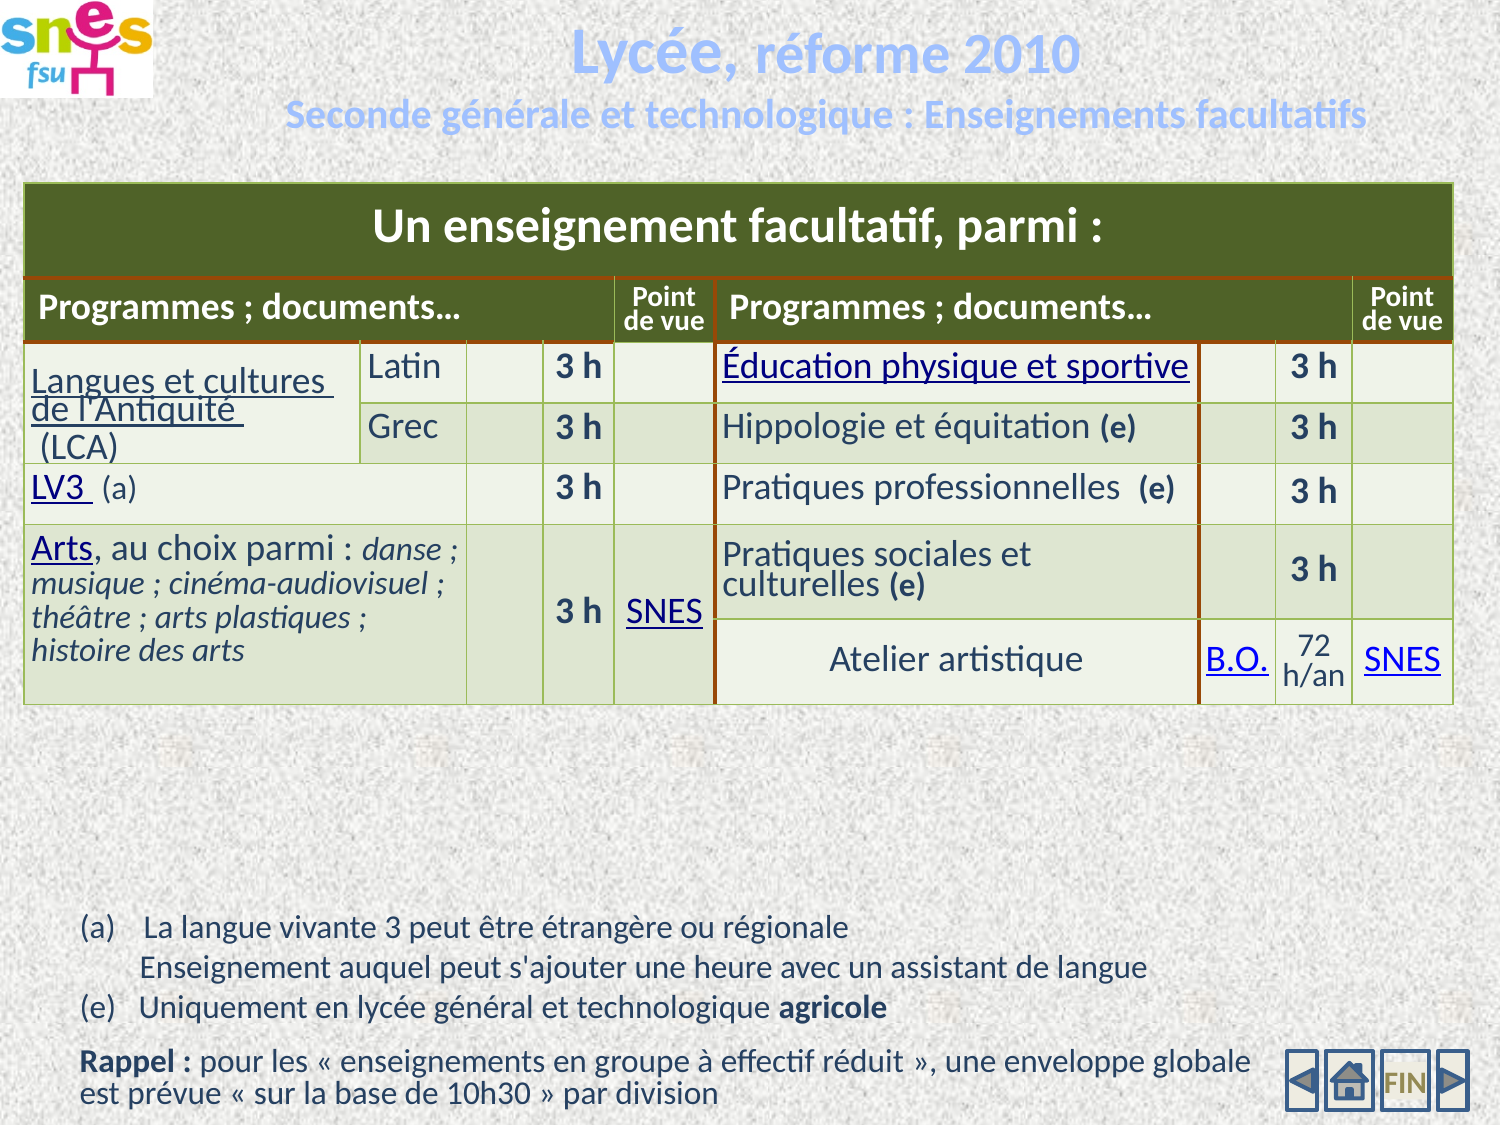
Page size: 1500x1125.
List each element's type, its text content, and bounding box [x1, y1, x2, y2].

table_cell [1353, 464, 1452, 524]
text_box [1287, 1050, 1468, 1111]
table_cell Latin [361, 344, 466, 402]
table_cell Grec [361, 404, 466, 463]
table_cell Langues et cultures de l'Antiquité (LCA) [25, 344, 359, 463]
table_cell B.O. [1201, 620, 1275, 704]
text_box Lycée, réforme 2010 Seconde générale et technologique : Enseignements facultatifs [153, 0, 1500, 145]
table_cell [1353, 525, 1452, 618]
table_cell 3 h [544, 344, 613, 402]
table_cell 3 h [544, 464, 613, 524]
table_cell 3 h [1276, 344, 1351, 402]
table_cell 3 h [1276, 404, 1351, 463]
table_cell Point de vue [1353, 280, 1453, 340]
picture [0, 0, 1500, 1125]
table_cell [1201, 404, 1275, 463]
table_cell SNES [1353, 620, 1452, 704]
table_cell Point de vue [615, 280, 713, 342]
table_cell Programmes ; documents… [717, 280, 1352, 340]
table_cell [615, 464, 713, 524]
table_cell Arts, au choix parmi : danse ; musique ; cinéma-audiovisuel ; théâtre ; arts plastiques ; histoire des arts [25, 525, 466, 704]
table_cell [1201, 464, 1275, 524]
text_box Rappel : pour les « enseignements en groupe à effectif réduit », une enveloppe globale est prévue « sur la base de 10h30 » par division [64, 1039, 1276, 1118]
table_cell 3 h [544, 404, 613, 463]
table_cell Éducation physique et sportive [717, 344, 1197, 402]
table_cell Pratiques professionnelles (e) [717, 464, 1197, 524]
table_cell 3 h [1276, 525, 1351, 618]
table_cell 3 h [1276, 464, 1351, 524]
table_cell [467, 464, 542, 524]
table_cell Atelier artistique [717, 620, 1197, 704]
table_cell Pratiques sociales et culturelles (e) [717, 525, 1197, 618]
table_cell SNES [615, 525, 713, 704]
table_header Un enseignement facultatif, parmi : [25, 184, 1452, 276]
table_cell 72 h/an [1276, 620, 1351, 704]
table_cell [1353, 344, 1452, 402]
table_cell Hippologie et équitation (e) [717, 404, 1197, 463]
table_cell [1353, 404, 1452, 463]
table_cell [615, 404, 713, 463]
table_cell [615, 343, 713, 402]
table_cell [467, 404, 542, 463]
table_cell LV3 (a) [25, 464, 466, 524]
text_box La langue vivante 3 peut être étrangère ou régionale Enseignement auquel peut s'ajouter une heure avec un assistant de langue (e) Uniquement en lycée général et technologique agricole [64, 897, 1500, 1033]
table_cell [467, 344, 542, 402]
table_cell [1201, 344, 1275, 402]
table_cell [467, 525, 542, 704]
table_cell 3 h [544, 525, 613, 704]
table_cell [1201, 525, 1275, 618]
table_cell Programmes ; documents… [25, 280, 614, 340]
